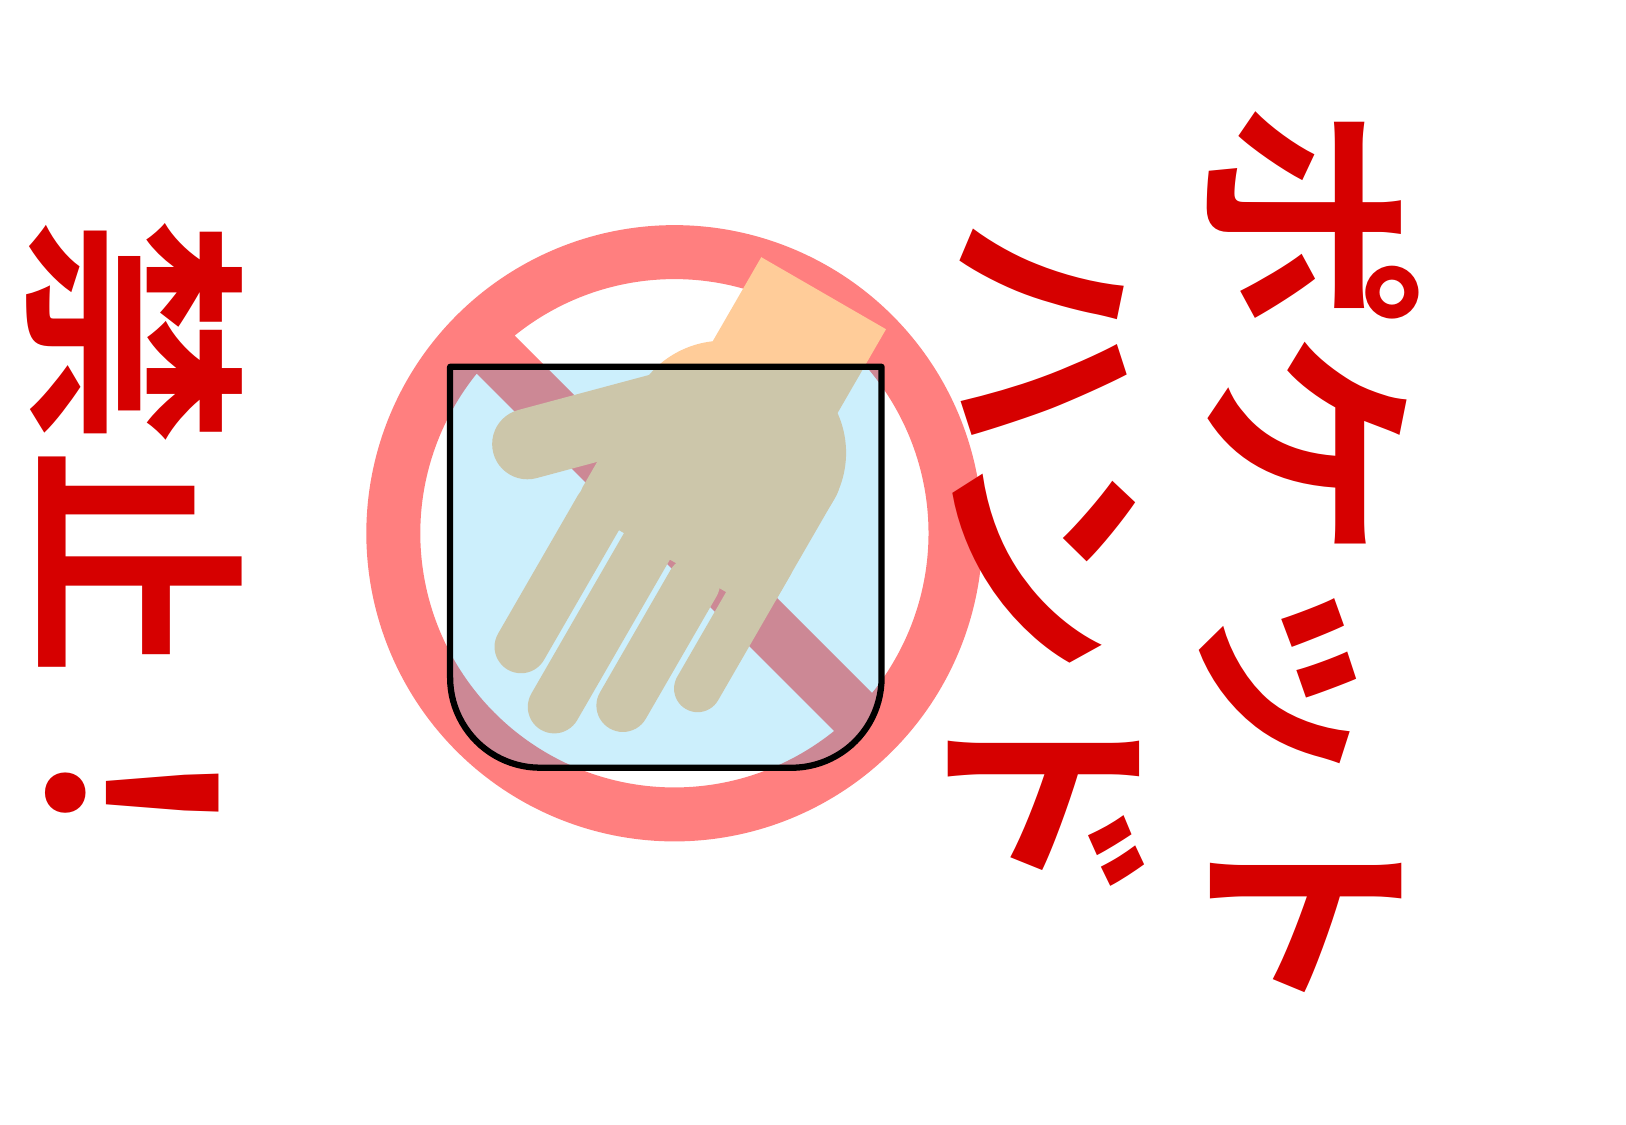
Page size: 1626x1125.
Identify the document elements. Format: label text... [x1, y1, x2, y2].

text_box ハンド [908, 206, 1387, 919]
text_box ポケット [1166, 90, 1625, 1035]
text_box 禁止！ [0, 206, 473, 919]
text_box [366, 224, 983, 842]
